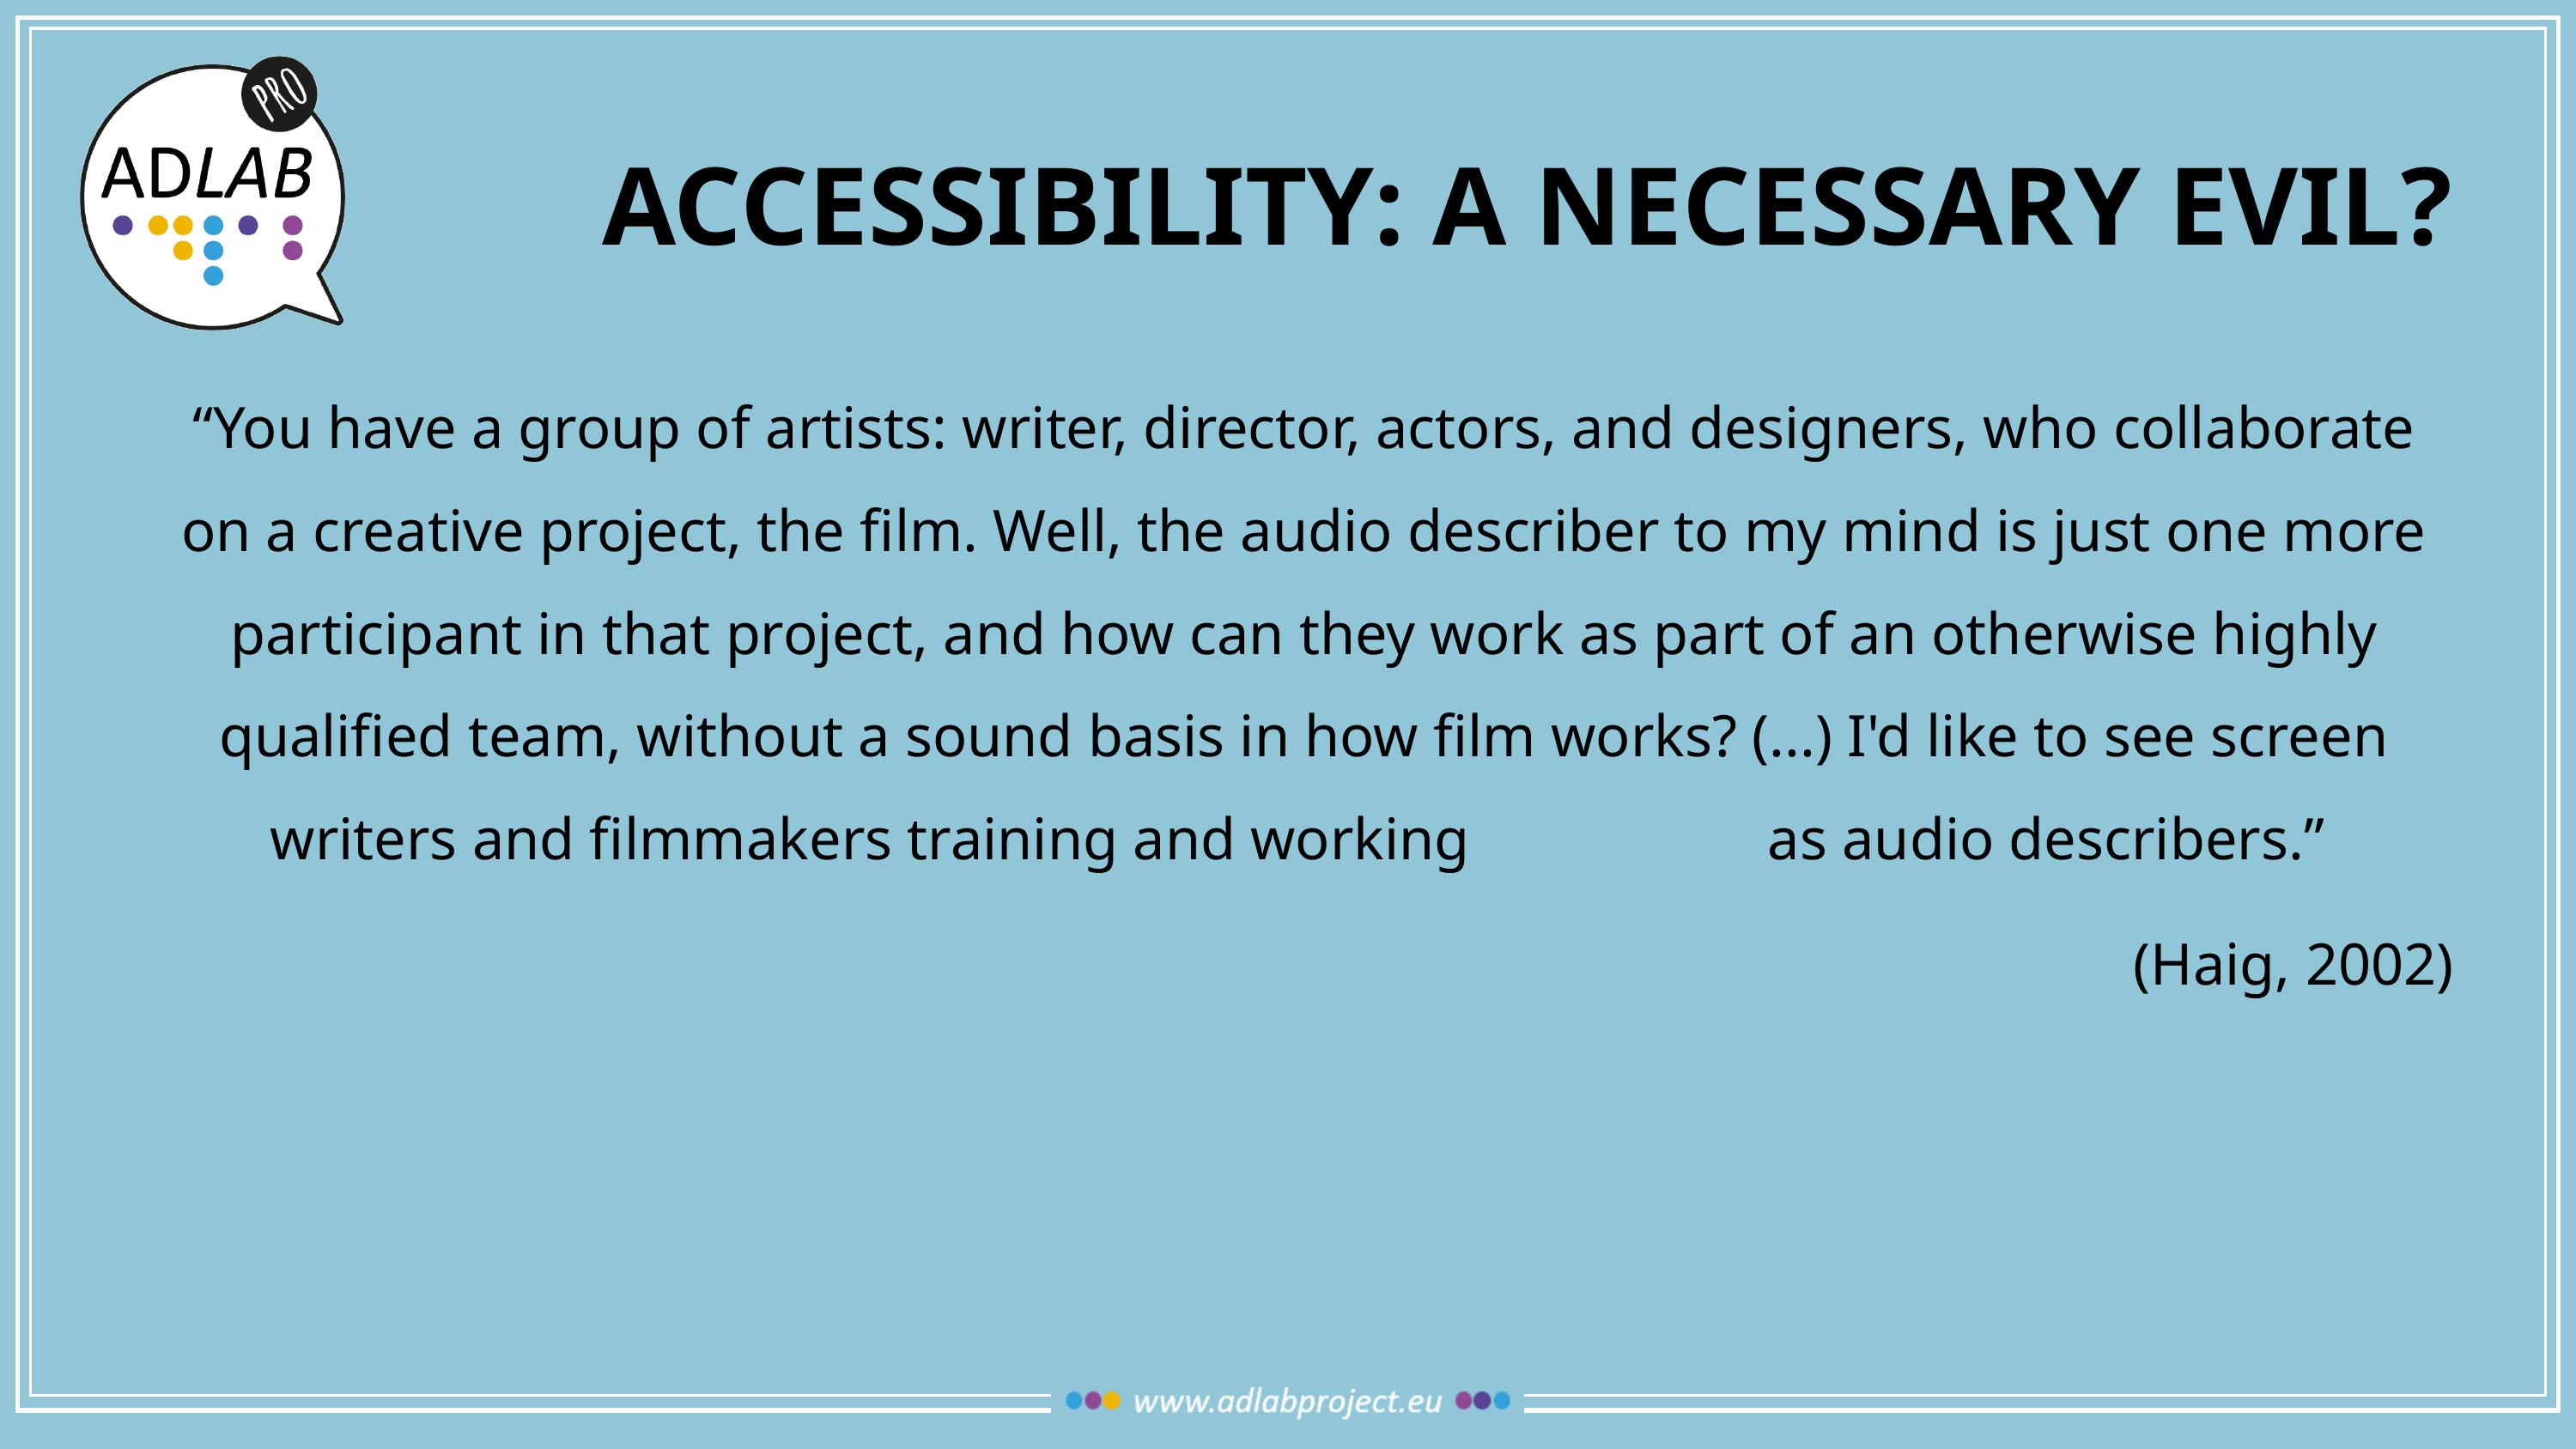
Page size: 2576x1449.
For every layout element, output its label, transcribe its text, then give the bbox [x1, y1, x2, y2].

picture [72, 49, 353, 330]
title Accessibility: a necessary evil? [384, 70, 2467, 350]
picture [1051, 1378, 1524, 1429]
list “You have a group of artists: writer, director, actors, and designers, who collaborate on a creative project, the film. Well, the audio describer to my mind is just one more participant in that project, and how can they work as part of an otherwise highly qualified team, without a sound basis in how film works? (...) I'd like to see screen writers and filmmakers training and working as audio describers.” (Haig, 2002) [143, 350, 2467, 1056]
